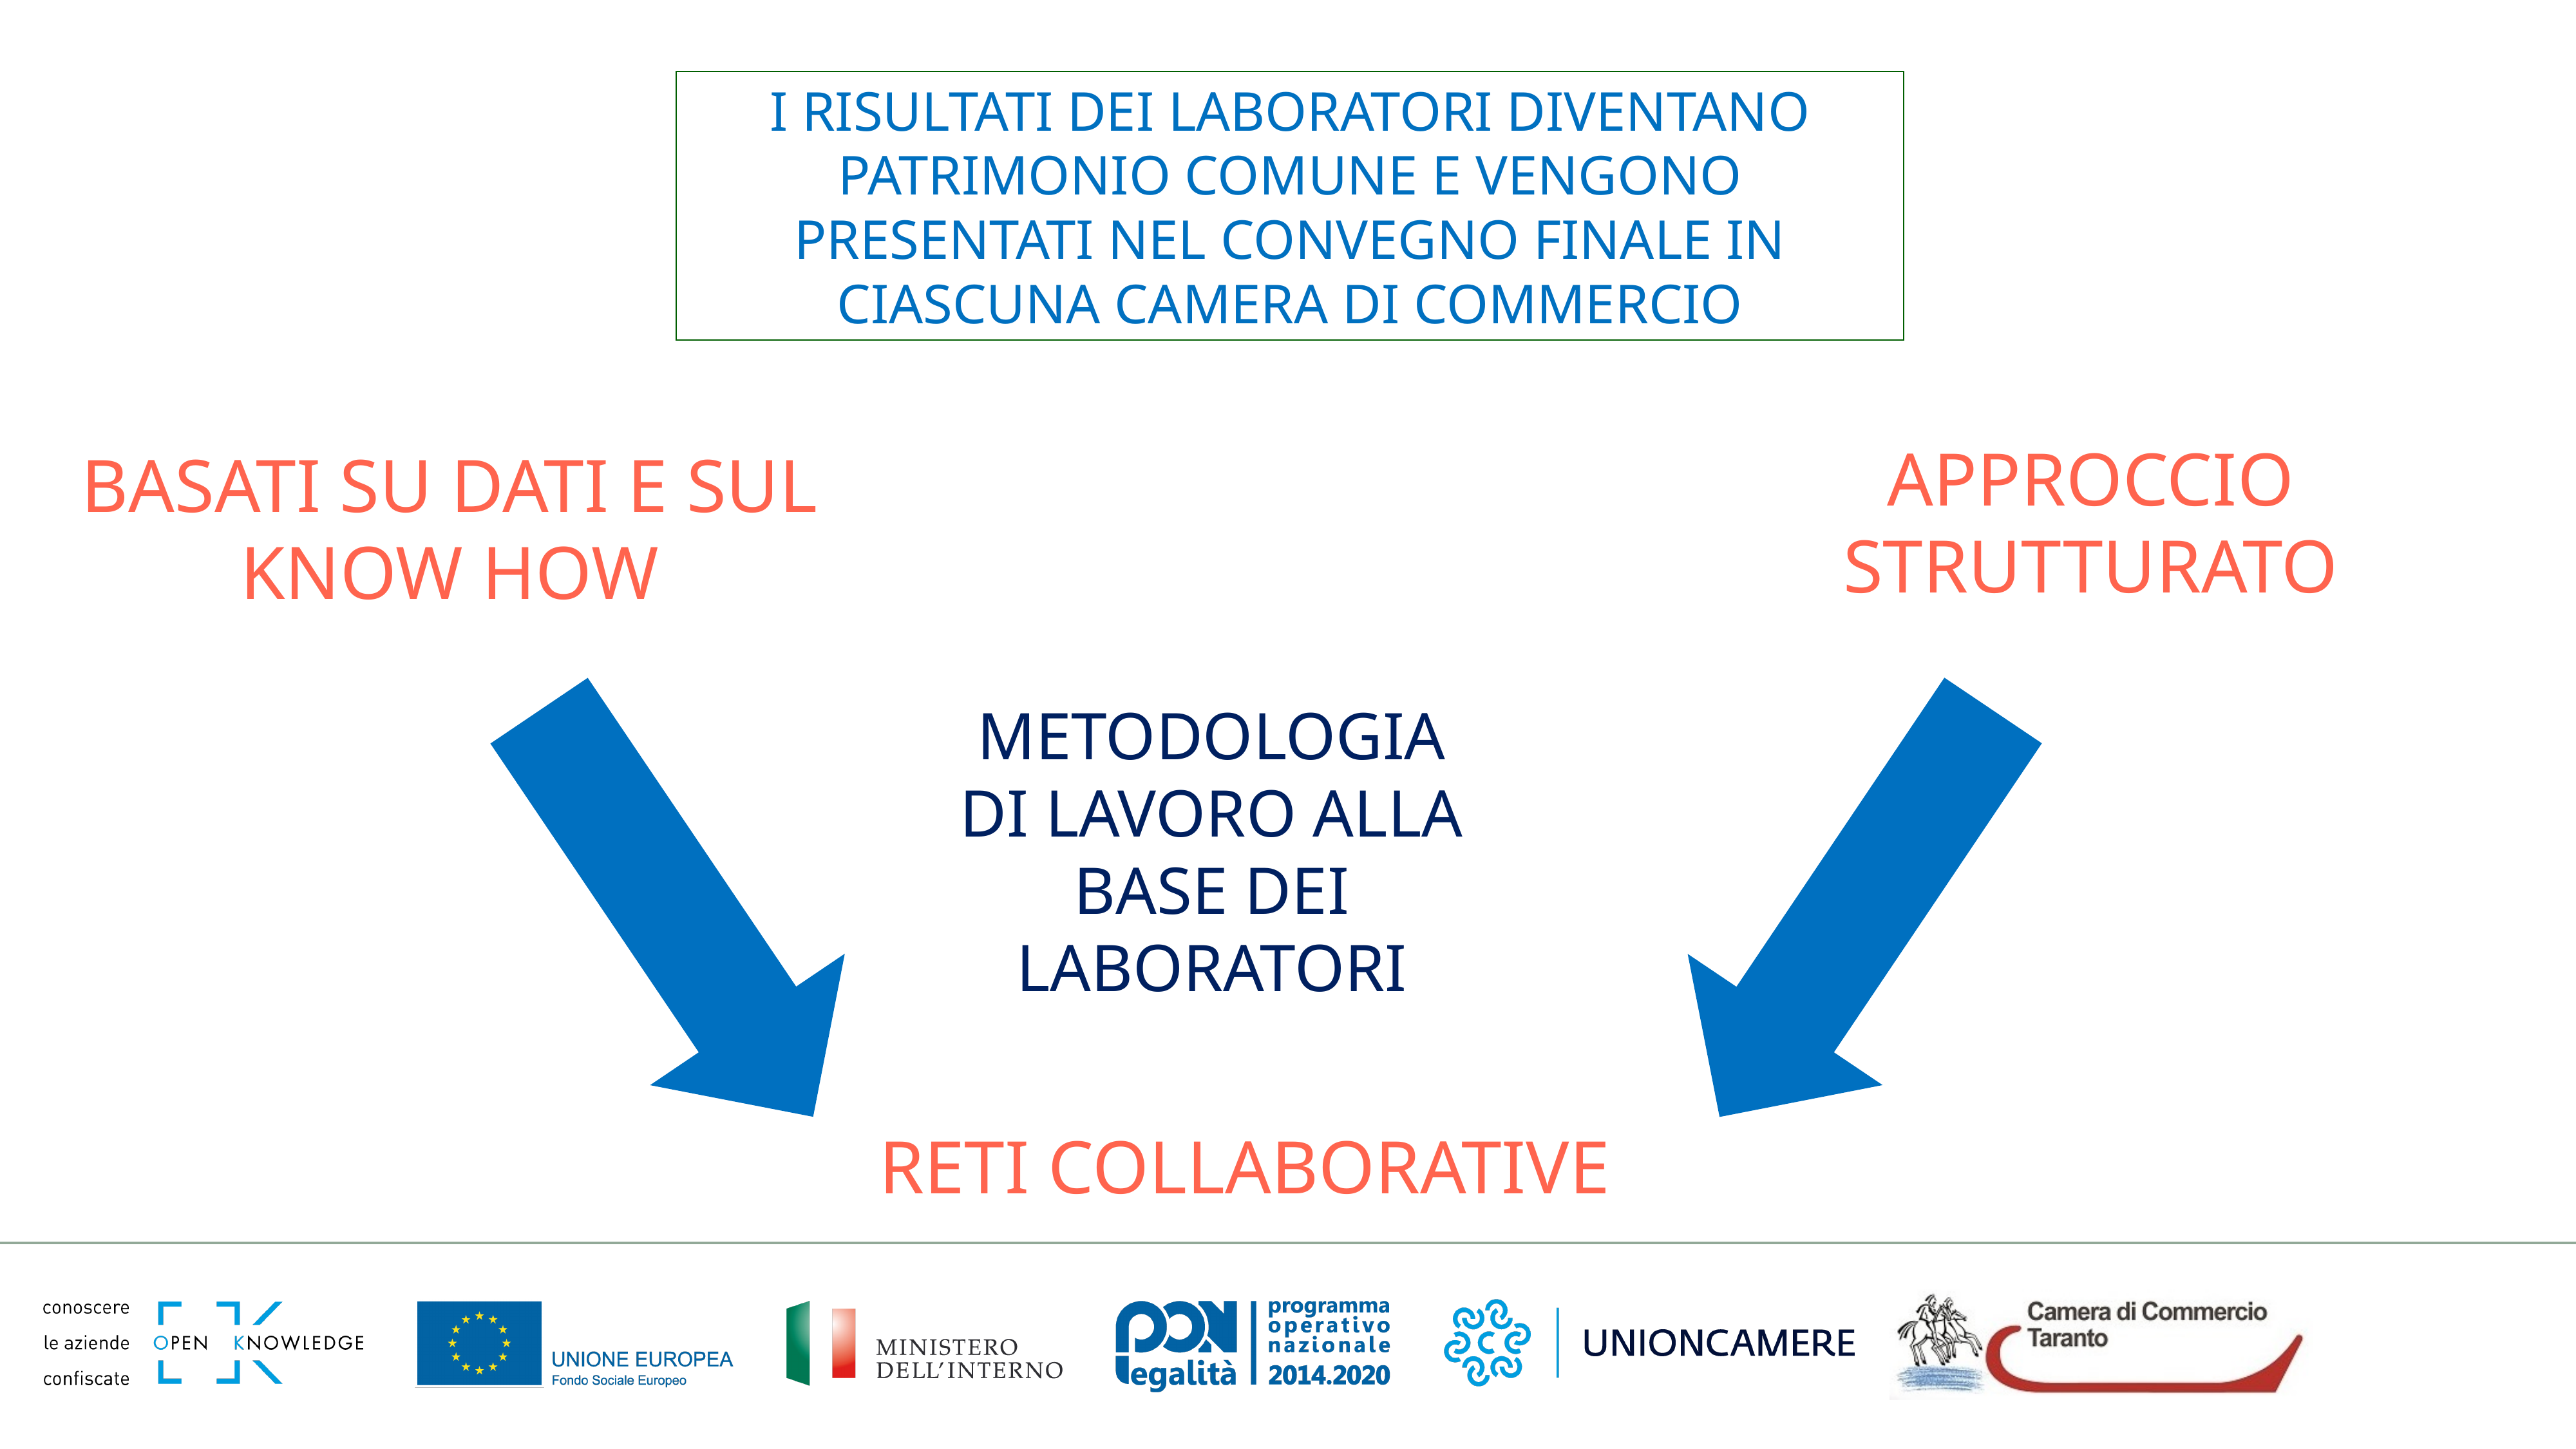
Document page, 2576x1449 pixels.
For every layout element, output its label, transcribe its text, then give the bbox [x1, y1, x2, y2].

picture [42, 1296, 1855, 1392]
text_box METODOLOGIA DI LAVORO ALLA BASE DEI LABORATORI [940, 690, 1483, 1010]
text_box [1687, 677, 2042, 1117]
text_box BASATI SU DATI E SUL KNOW HOW [41, 434, 858, 620]
text_box RETI COLLABORATIVE [837, 1115, 1653, 1214]
picture [1889, 1281, 2313, 1400]
text_box [490, 677, 845, 1117]
text_box APPROCCIO STRUTTURATO [1682, 428, 2499, 612]
text_box I RISULTATI DEI LABORATORI DIVENTANO PATRIMONIO COMUNE E VENGONO PRESENTATI NEL CONVEGNO FINALE IN CIASCUNA CAMERA DI COMMERCIO [676, 71, 1904, 340]
